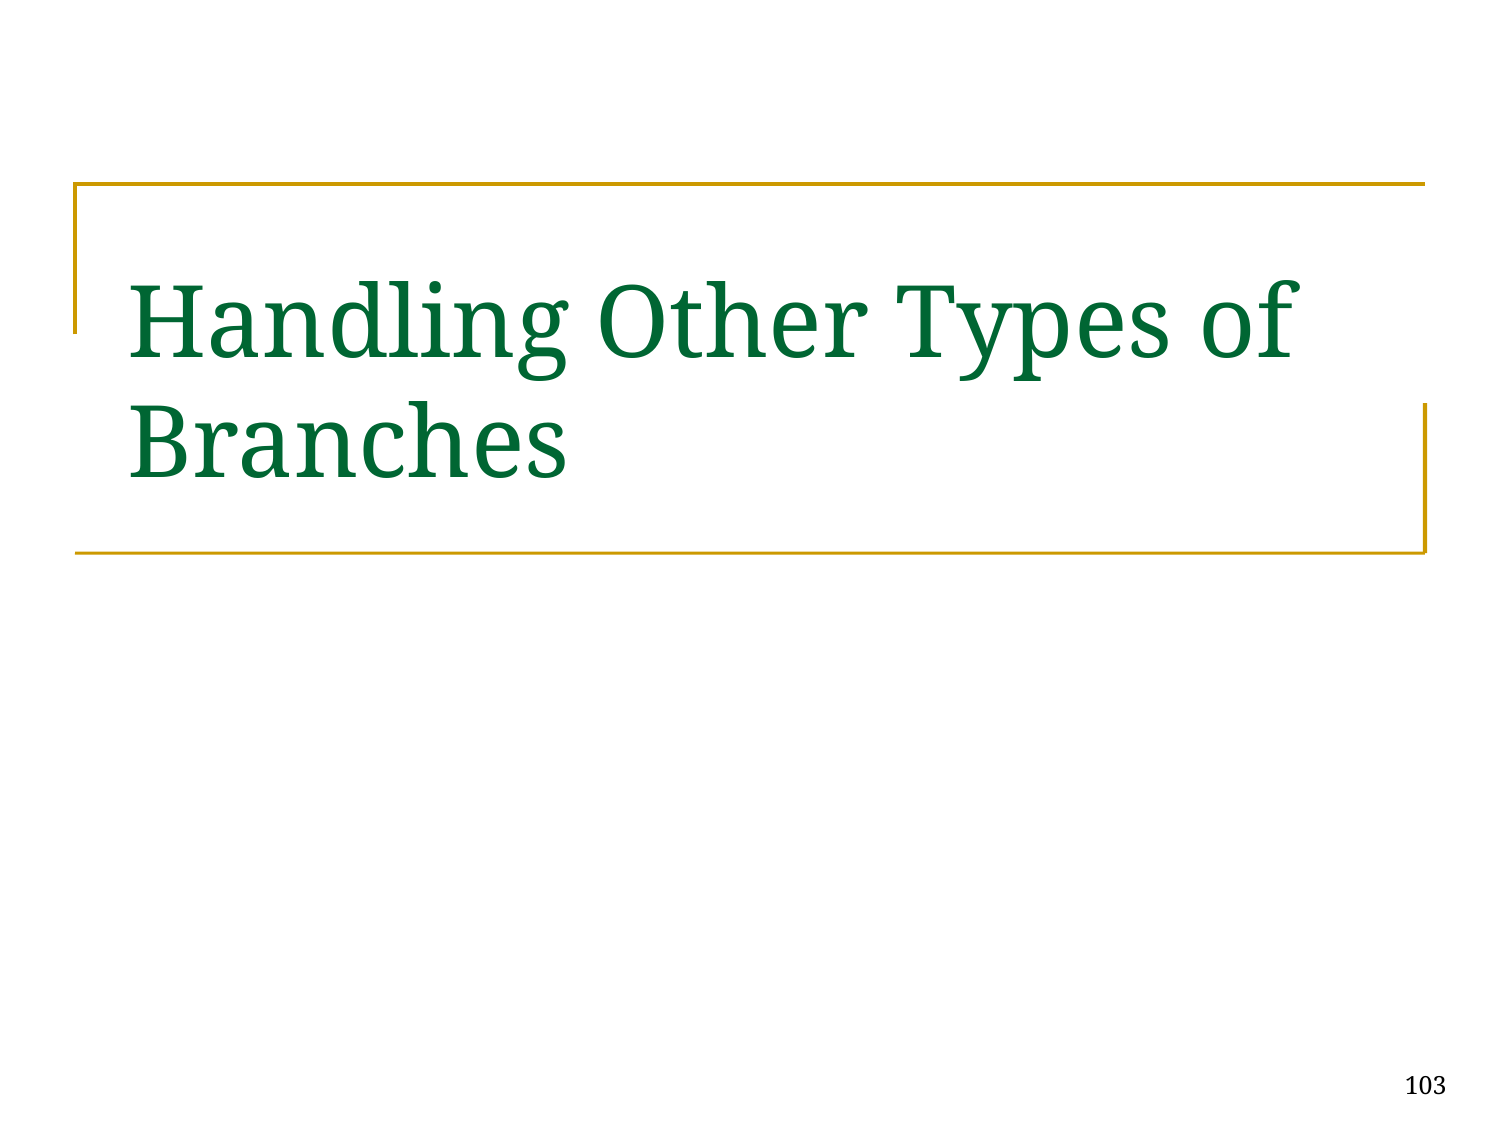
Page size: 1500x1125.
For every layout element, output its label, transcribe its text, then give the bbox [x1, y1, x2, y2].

title Handling Other Types of Branches [112, 249, 1438, 538]
slide_number 103 [1111, 1036, 1462, 1112]
